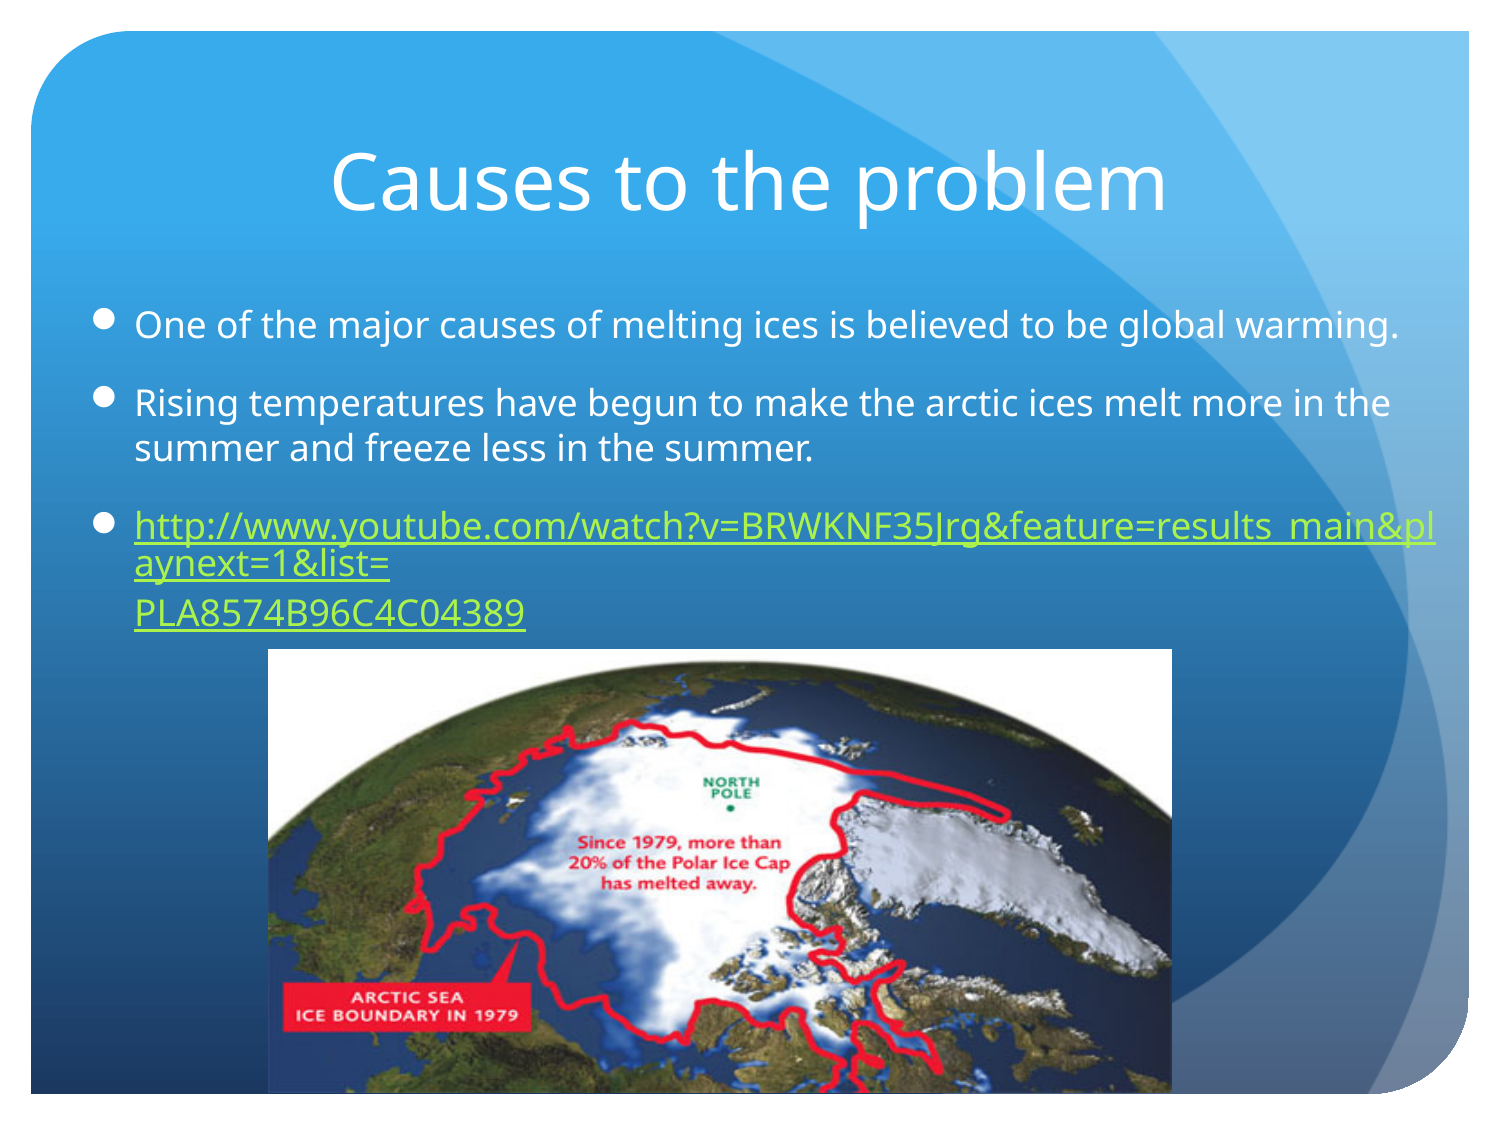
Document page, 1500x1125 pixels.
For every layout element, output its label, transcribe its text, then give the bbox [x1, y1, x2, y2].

list One of the major causes of melting ices is believed to be global warming. Rising temperatures have begun to make the arctic ices melt more in the summer and freeze less in the summer. http://www.youtube.com/watch?v=BRWKNF35Jrg&feature=results_main&playnext=1&list=PLA8574B96C4C04389 [75, 293, 1471, 638]
picture [24, 30, 1473, 1094]
title Causes to the problem [127, 62, 1372, 234]
